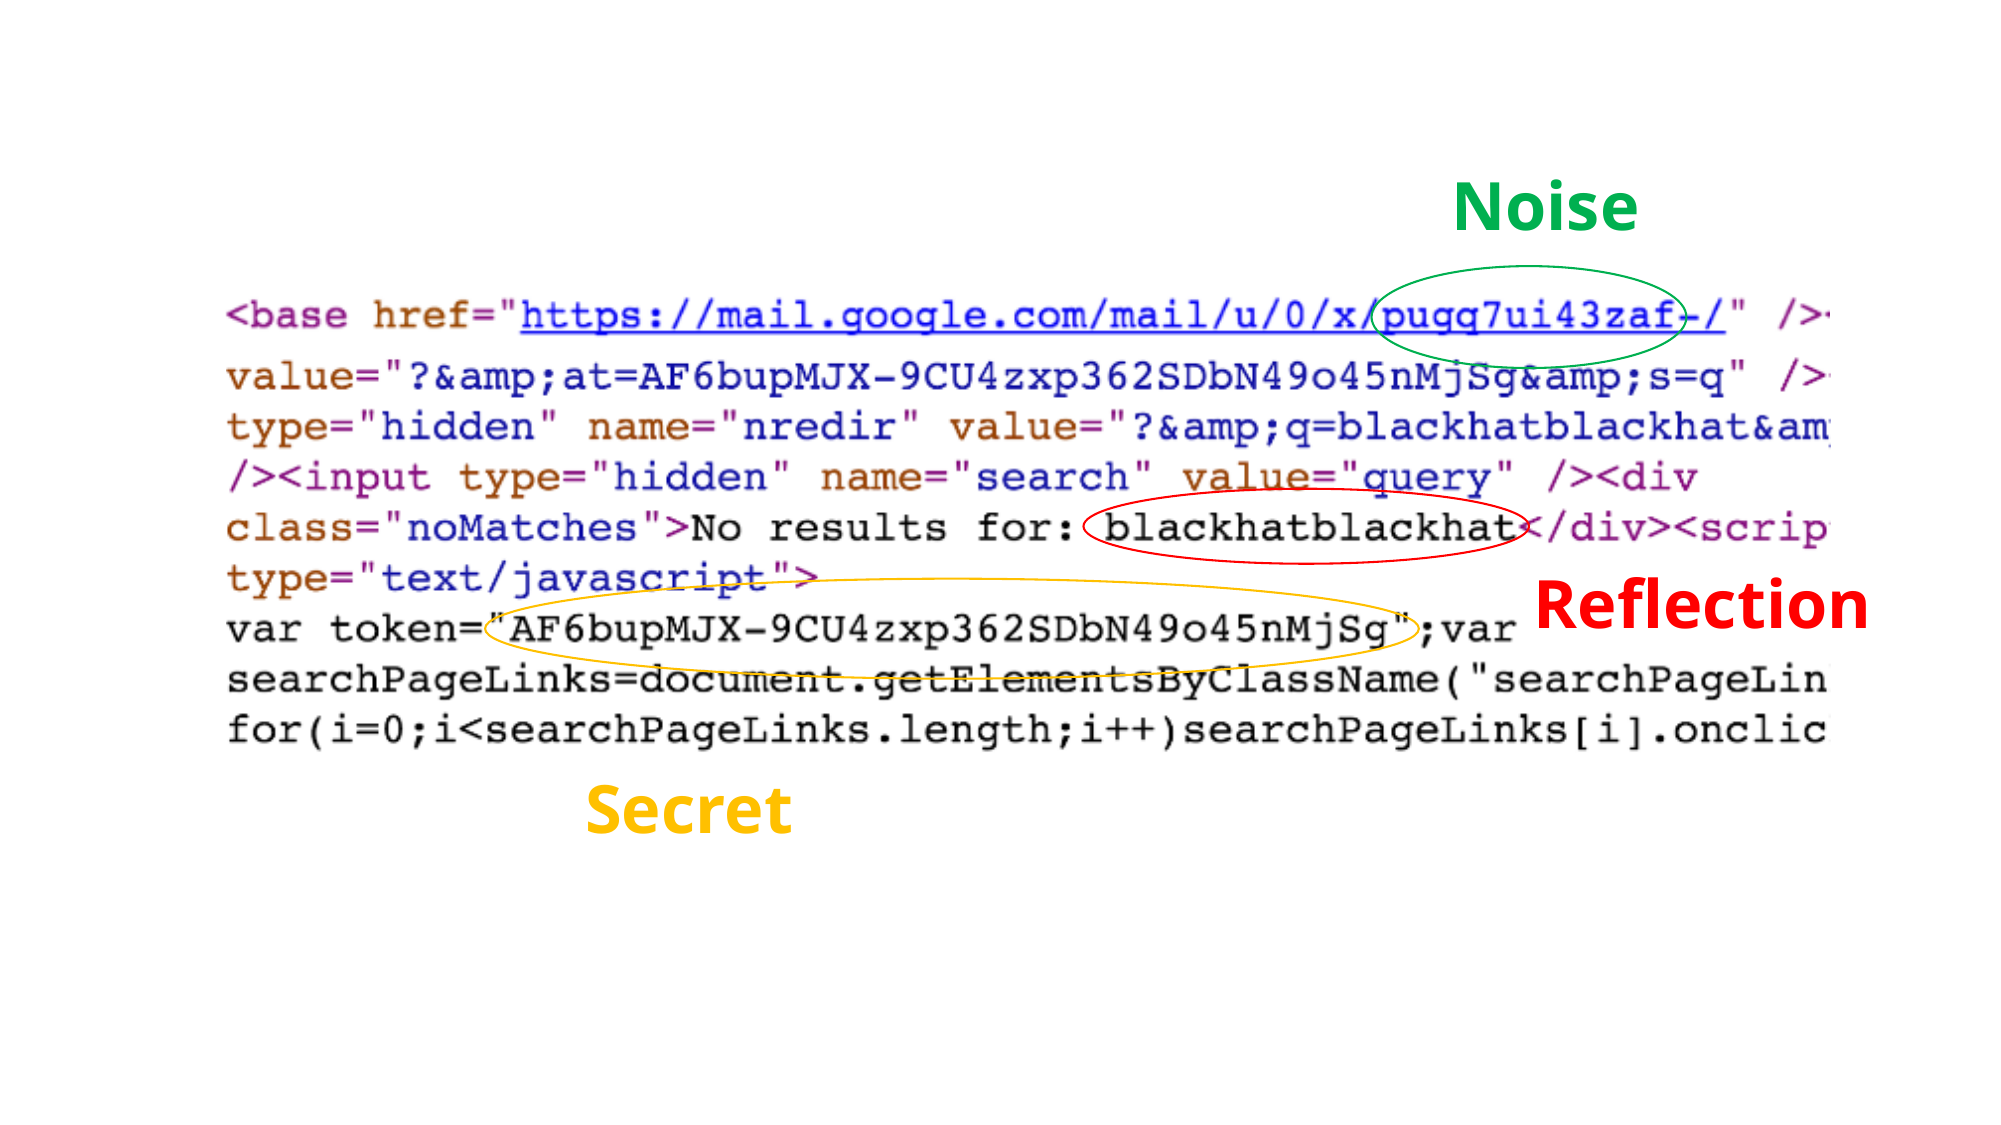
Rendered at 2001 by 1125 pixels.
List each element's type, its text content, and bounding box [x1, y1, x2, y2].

picture [225, 277, 1830, 344]
text_box Secret [570, 760, 902, 855]
picture [226, 352, 1831, 760]
text_box [1393, 344, 1665, 352]
text_box [1427, 265, 1631, 277]
text_box Reflection [1831, 554, 1953, 649]
text_box Noise [1436, 155, 1774, 251]
